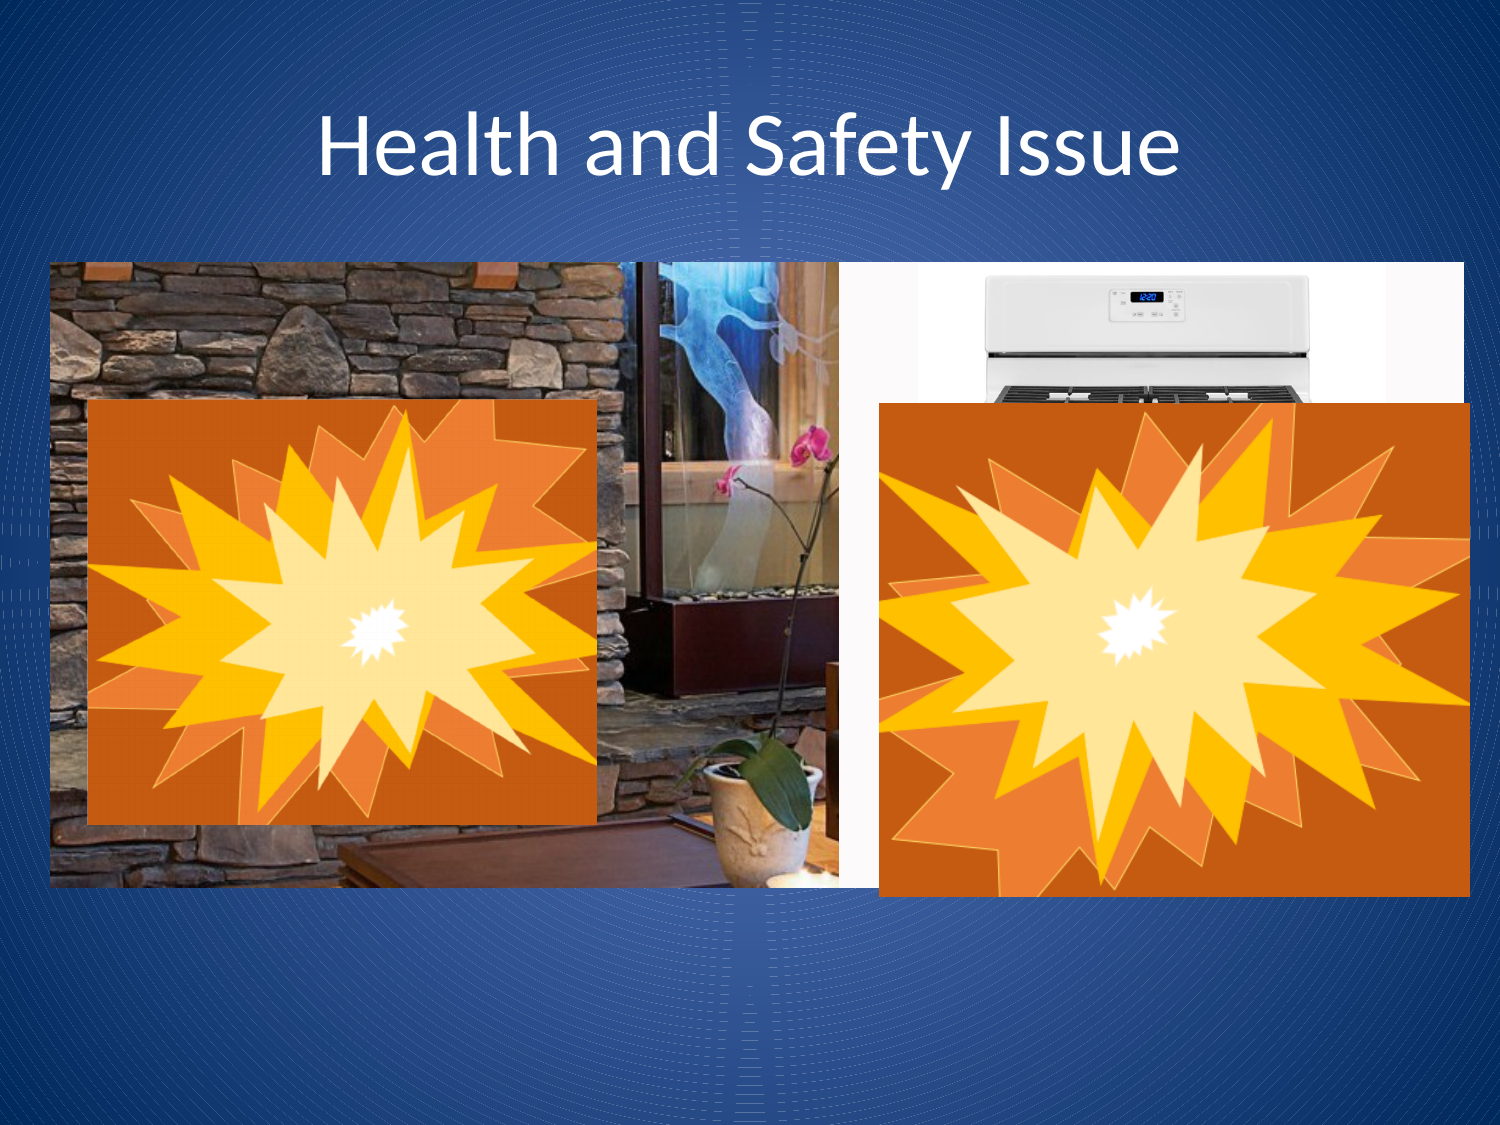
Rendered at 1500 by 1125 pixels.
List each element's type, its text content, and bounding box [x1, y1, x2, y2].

title Health and Safety Issue [75, 45, 1425, 233]
picture [49, 262, 1470, 897]
